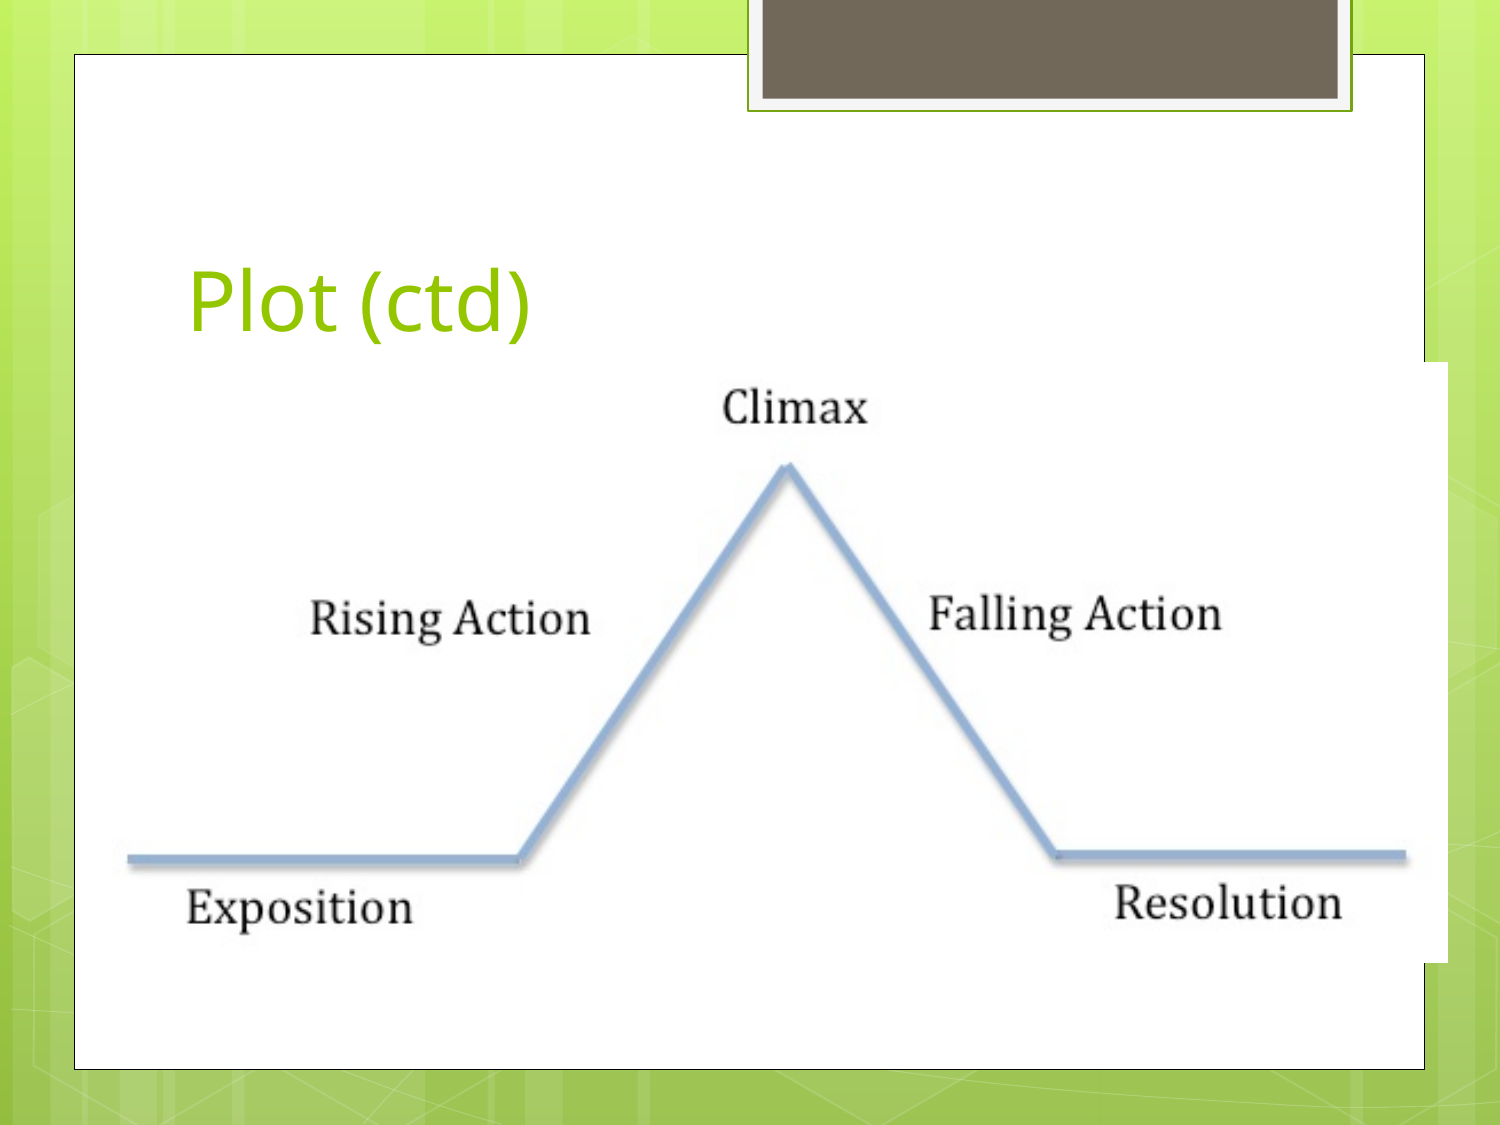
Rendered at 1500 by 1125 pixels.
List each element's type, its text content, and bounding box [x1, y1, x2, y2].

title Plot (ctd) [171, 168, 1324, 357]
picture [112, 362, 1448, 963]
